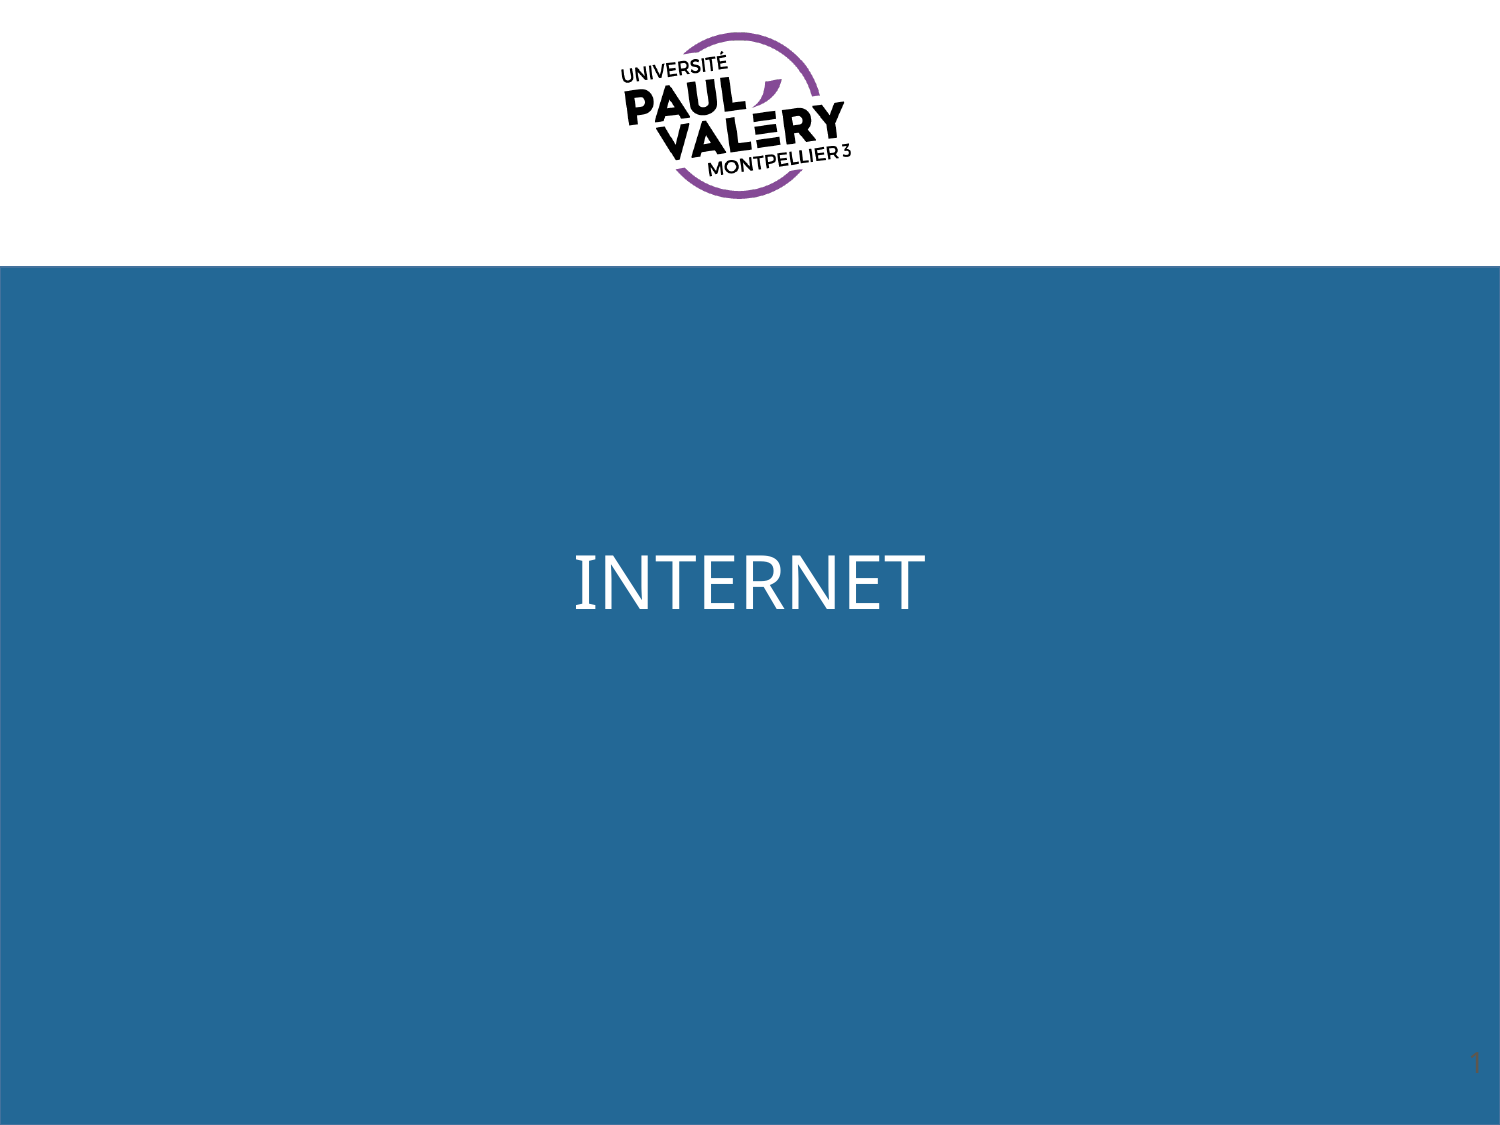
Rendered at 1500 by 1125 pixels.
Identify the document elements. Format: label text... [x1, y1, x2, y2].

slide_number 1 [1200, 1021, 1500, 1107]
title Internet [112, 468, 1388, 634]
picture [605, 22, 867, 210]
